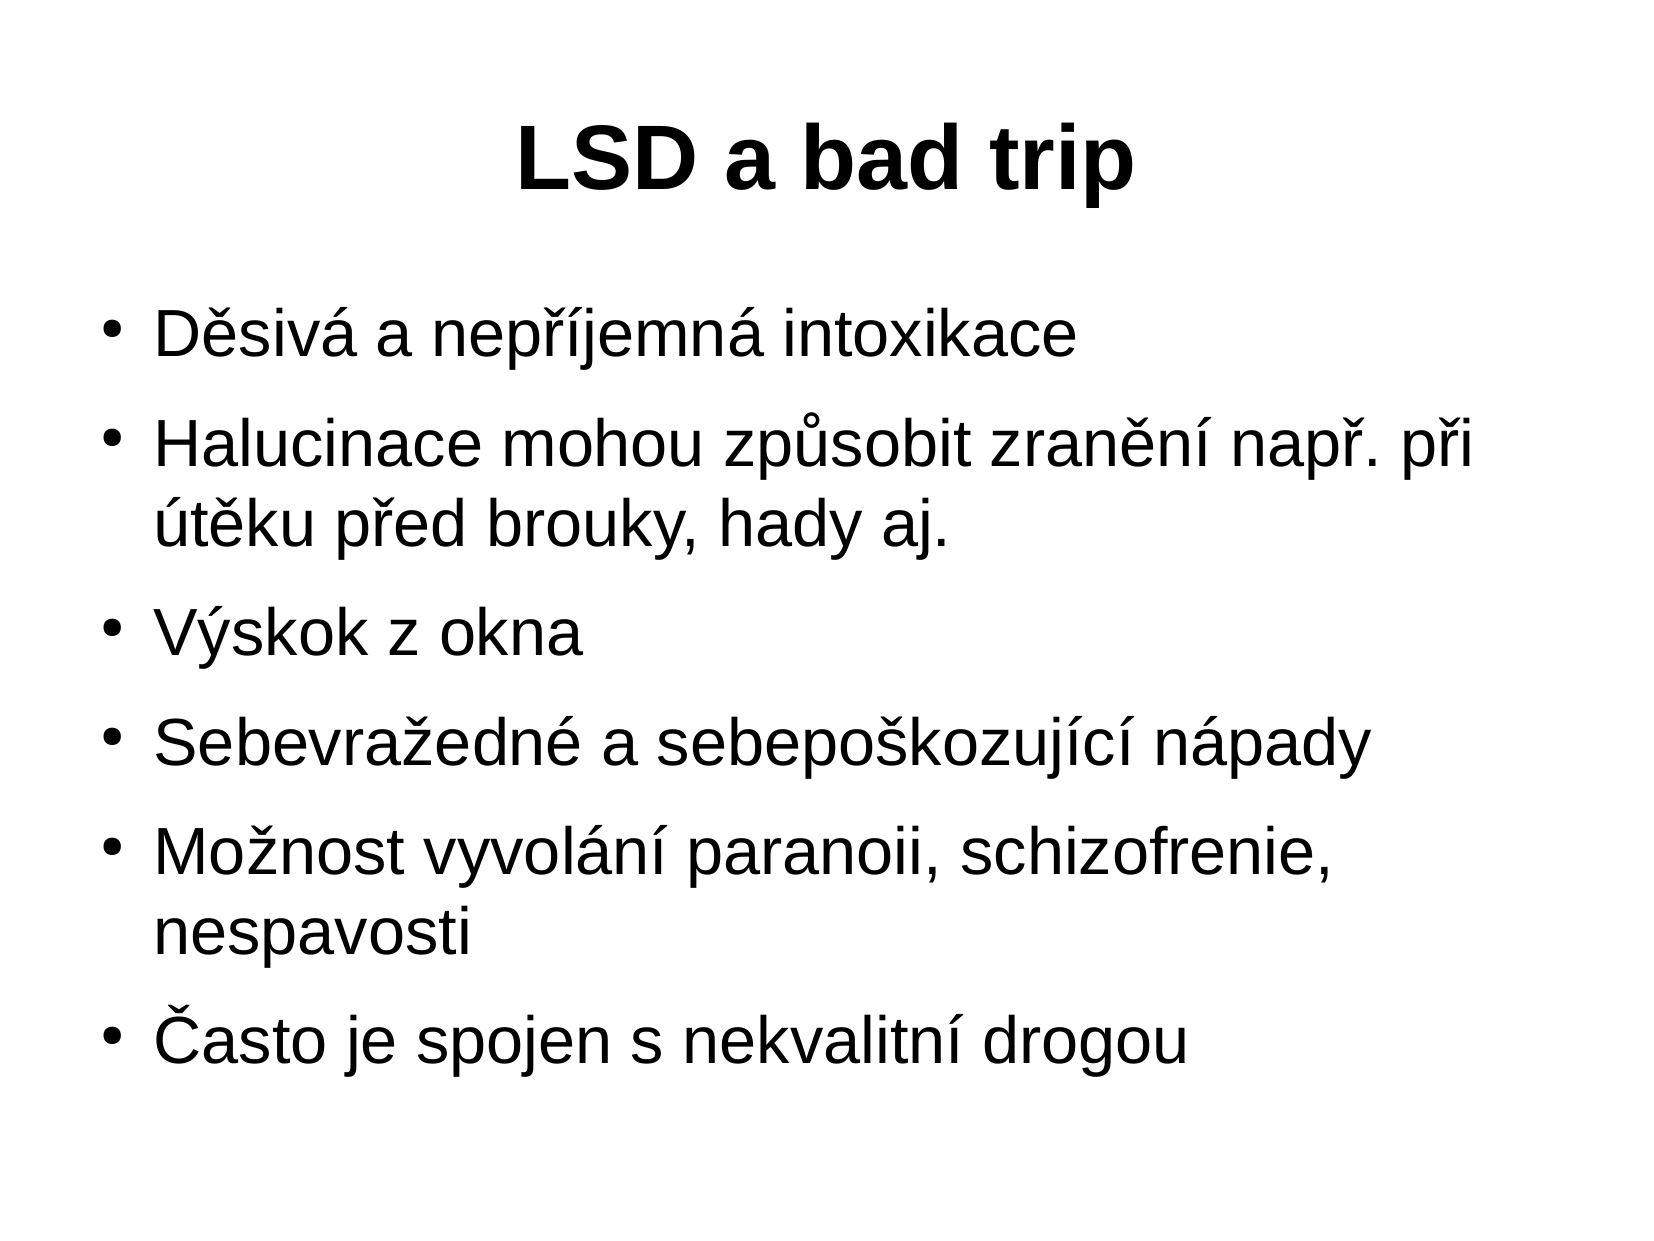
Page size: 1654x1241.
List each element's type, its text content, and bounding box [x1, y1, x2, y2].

title LSD a bad trip [82, 49, 1571, 257]
list Děsivá a nepříjemná intoxikace Halucinace mohou způsobit zranění např. při útěku před brouky, hady aj. Výskok z okna Sebevražedné a sebepoškozující nápady Možnost vyvolání paranoii, schizofrenie, nespavosti Často je spojen s nekvalitní drogou [82, 290, 1571, 1109]
